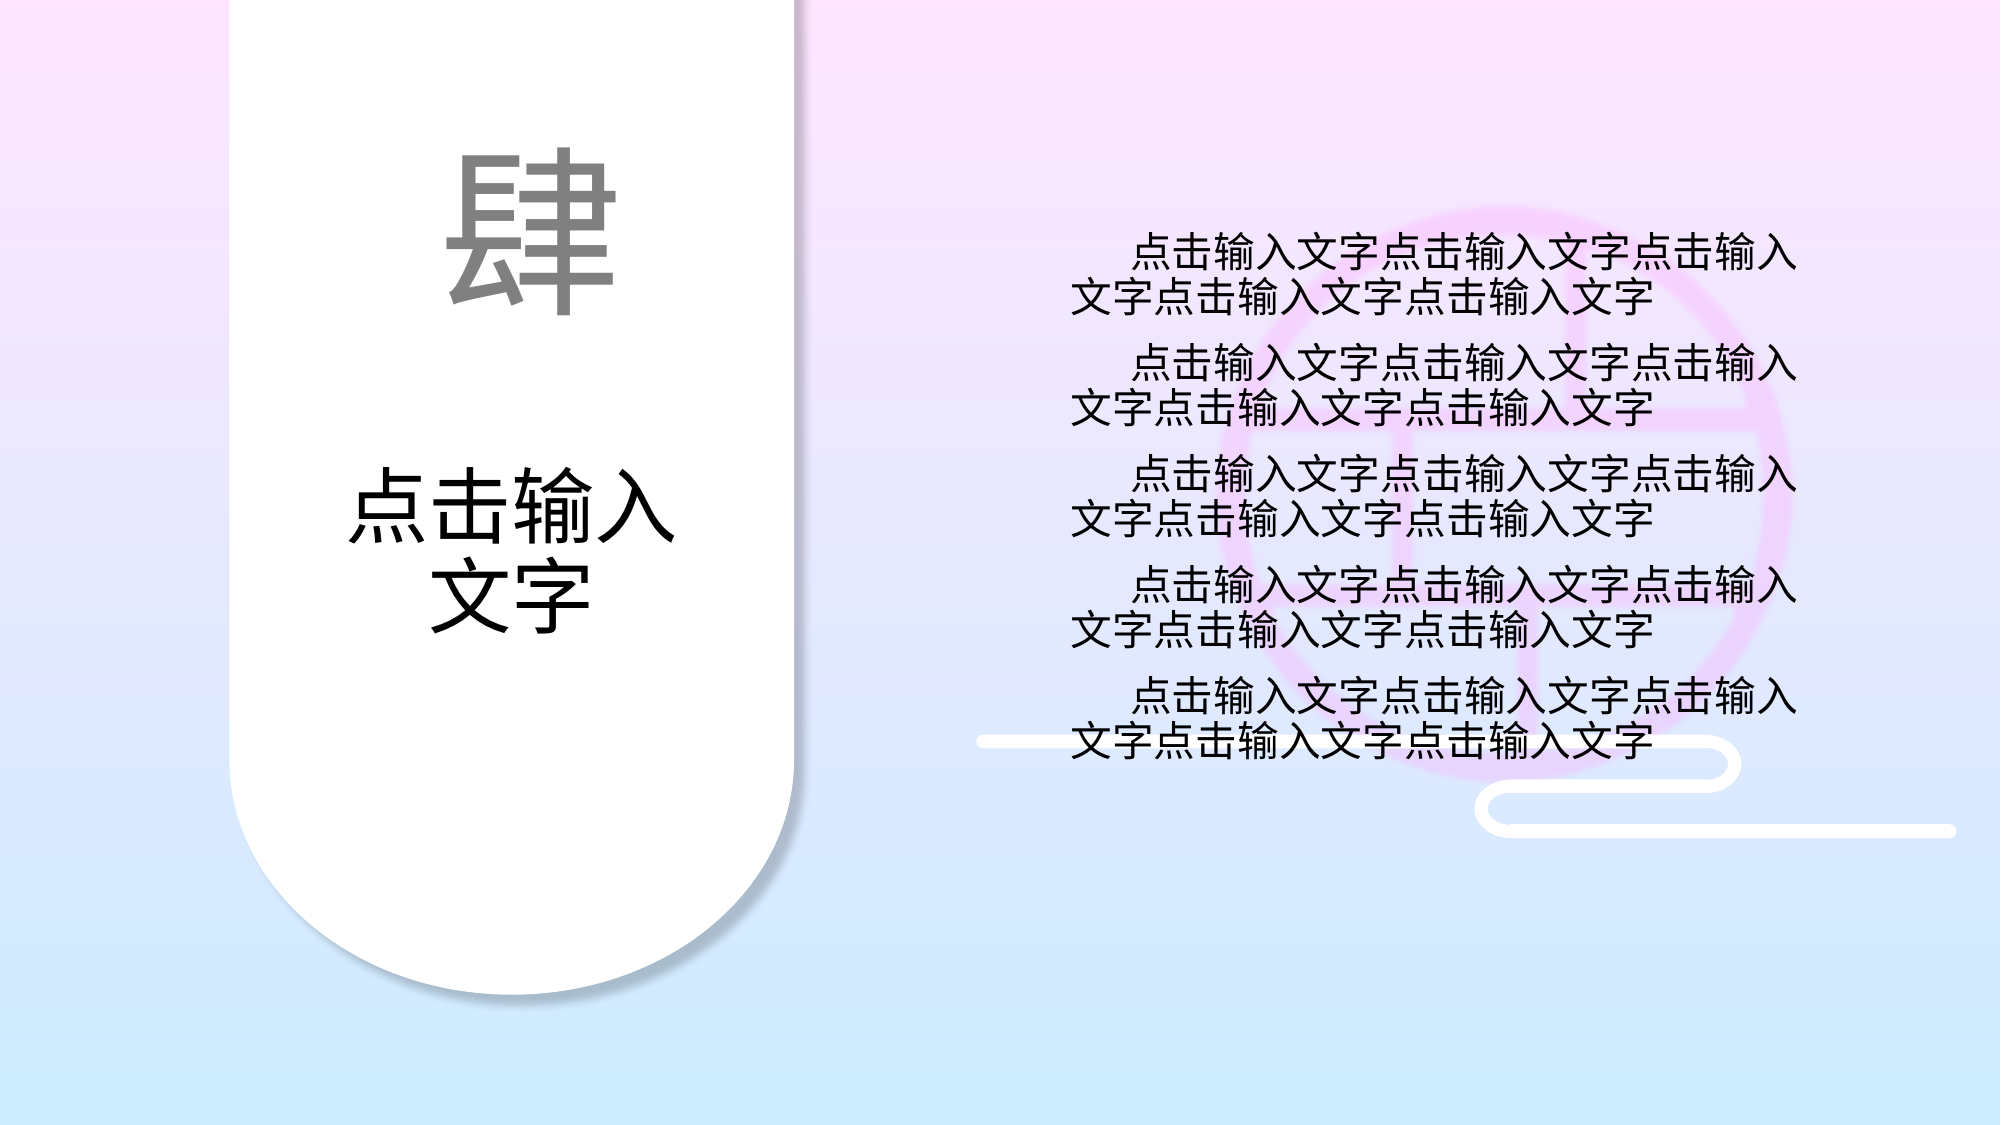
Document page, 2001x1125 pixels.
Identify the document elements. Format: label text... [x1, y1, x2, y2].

list 点击输入文字点击输入文字点击输入文字点击输入文字点击输入文字 点击输入文字点击输入文字点击输入文字点击输入文字点击输入文字 点击输入文字点击输入文字点击输入文字点击输入文字点击输入文字 点击输入文字点击输入文字点击输入文字点击输入文字点击输入文字 点击输入文字点击输入文字点击输入文字点击输入文字点击输入文字 [1055, 224, 1817, 481]
list 点击输入文字 [311, 457, 712, 683]
